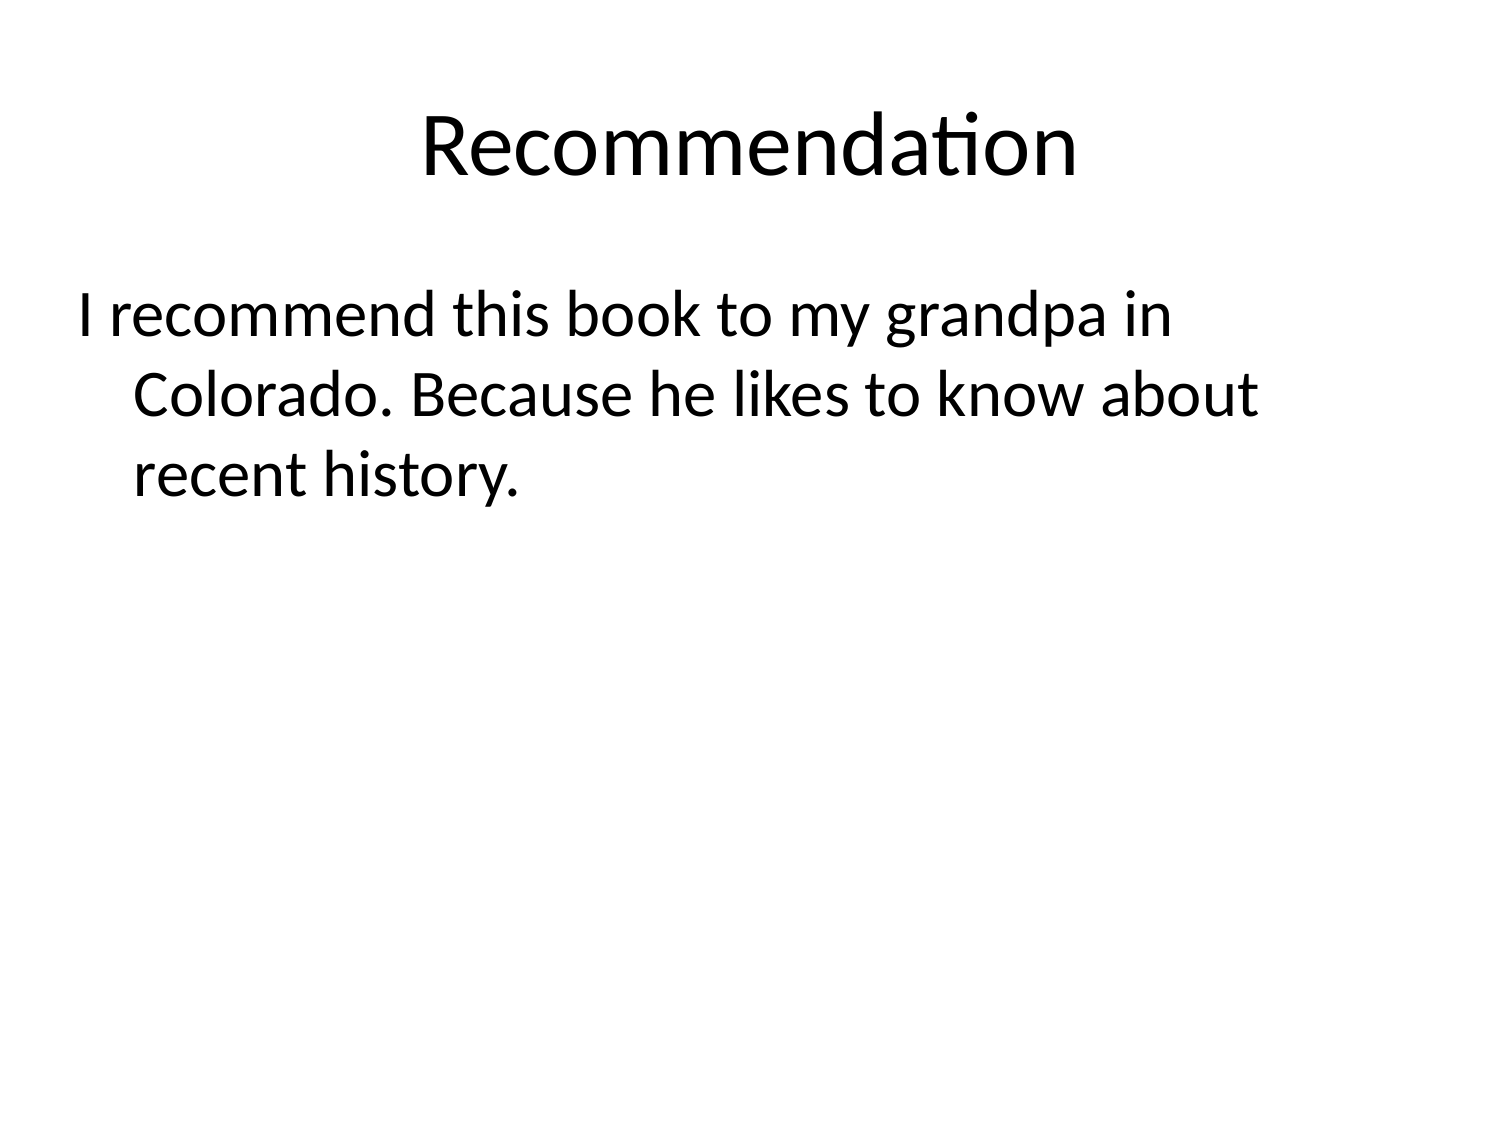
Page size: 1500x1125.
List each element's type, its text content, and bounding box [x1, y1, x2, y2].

list I recommend this book to my grandpa in Colorado. Because he likes to know about recent history. [62, 262, 1413, 1005]
title Recommendation [75, 45, 1425, 233]
